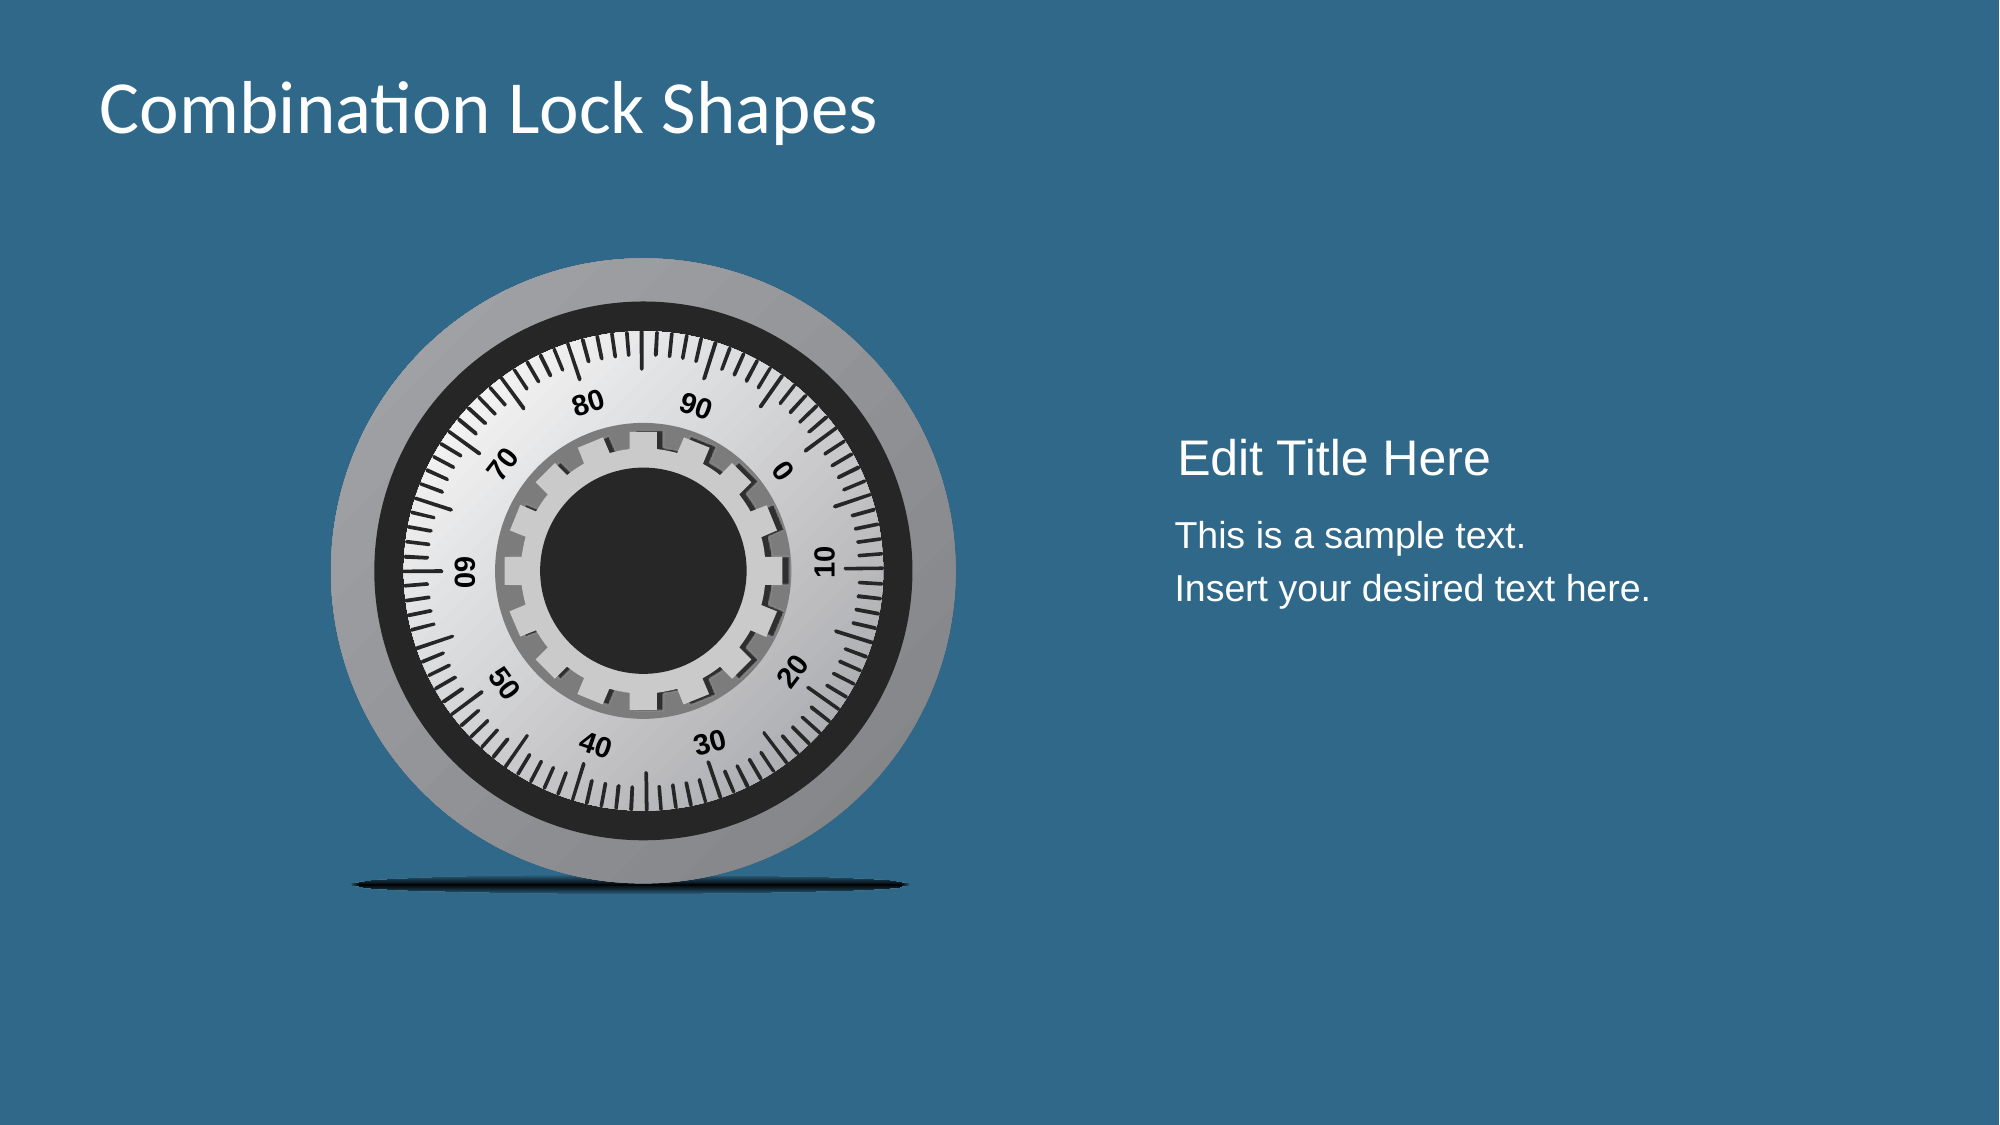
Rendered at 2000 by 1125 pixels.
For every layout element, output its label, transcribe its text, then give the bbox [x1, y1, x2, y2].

text_box Edit Title Here [1162, 418, 1507, 493]
text_box This is a sample text. Insert your desired text here. [1159, 504, 1726, 626]
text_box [330, 258, 956, 884]
title Combination Lock Shapes [99, 45, 1900, 162]
